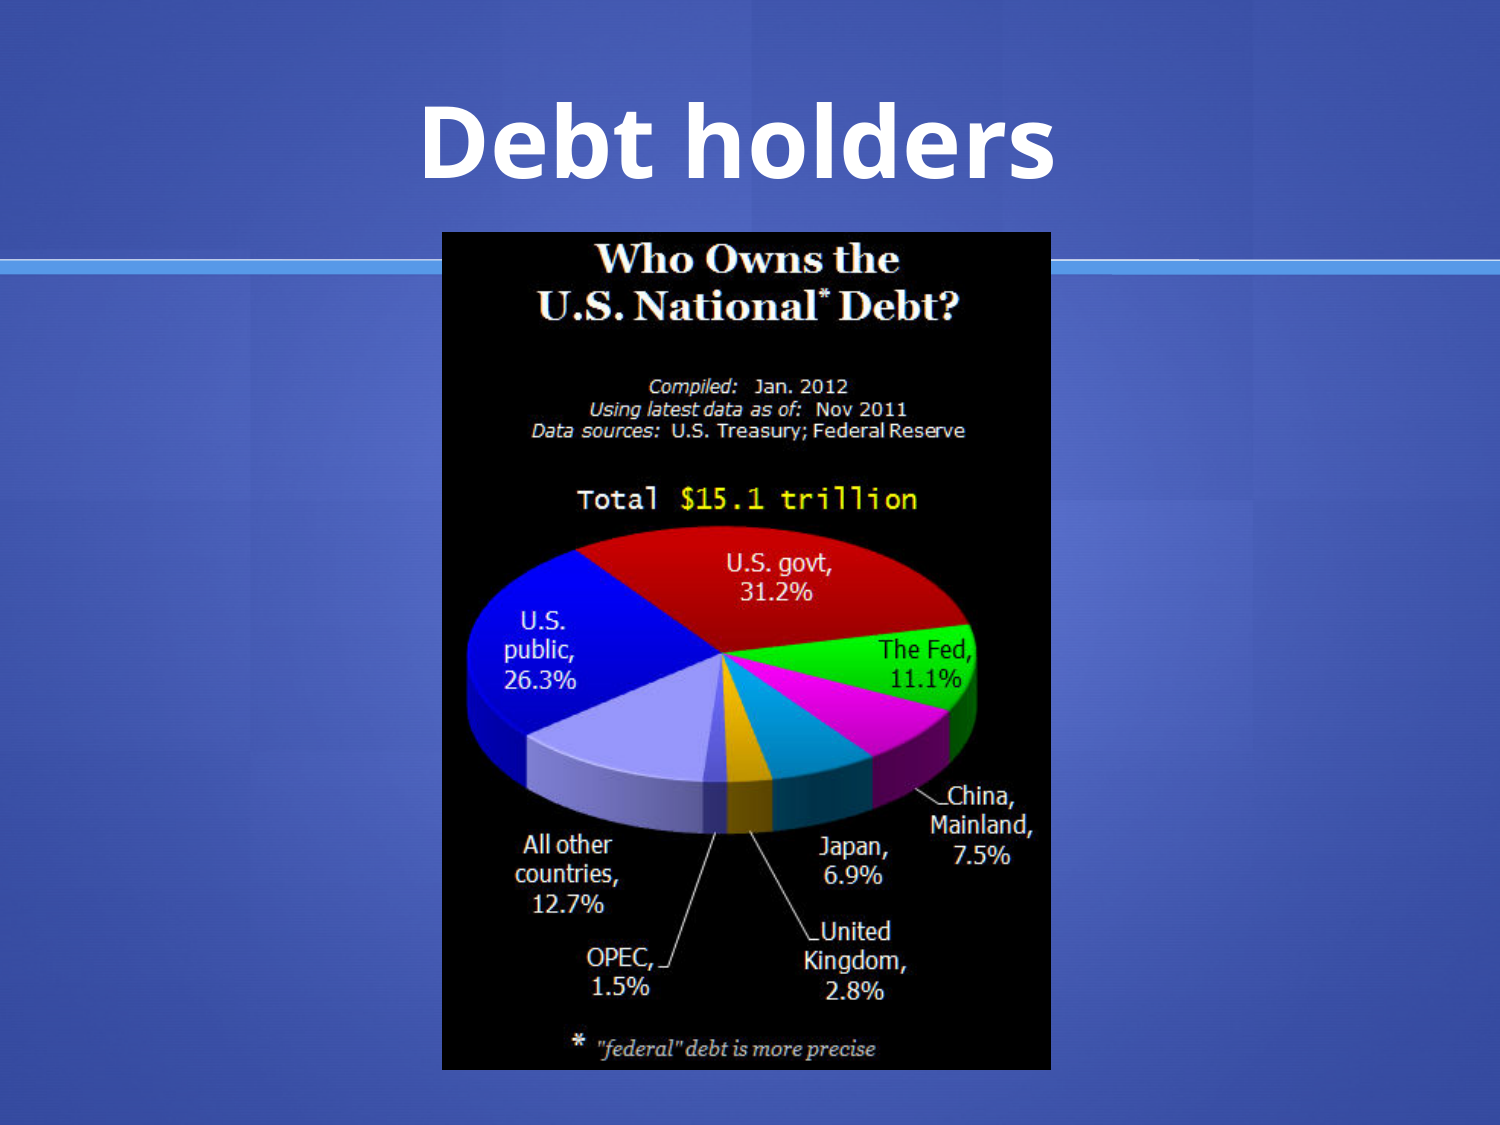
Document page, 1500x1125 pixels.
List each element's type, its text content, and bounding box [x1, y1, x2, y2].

title Debt holders [75, 45, 1425, 231]
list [0, 231, 1500, 1071]
